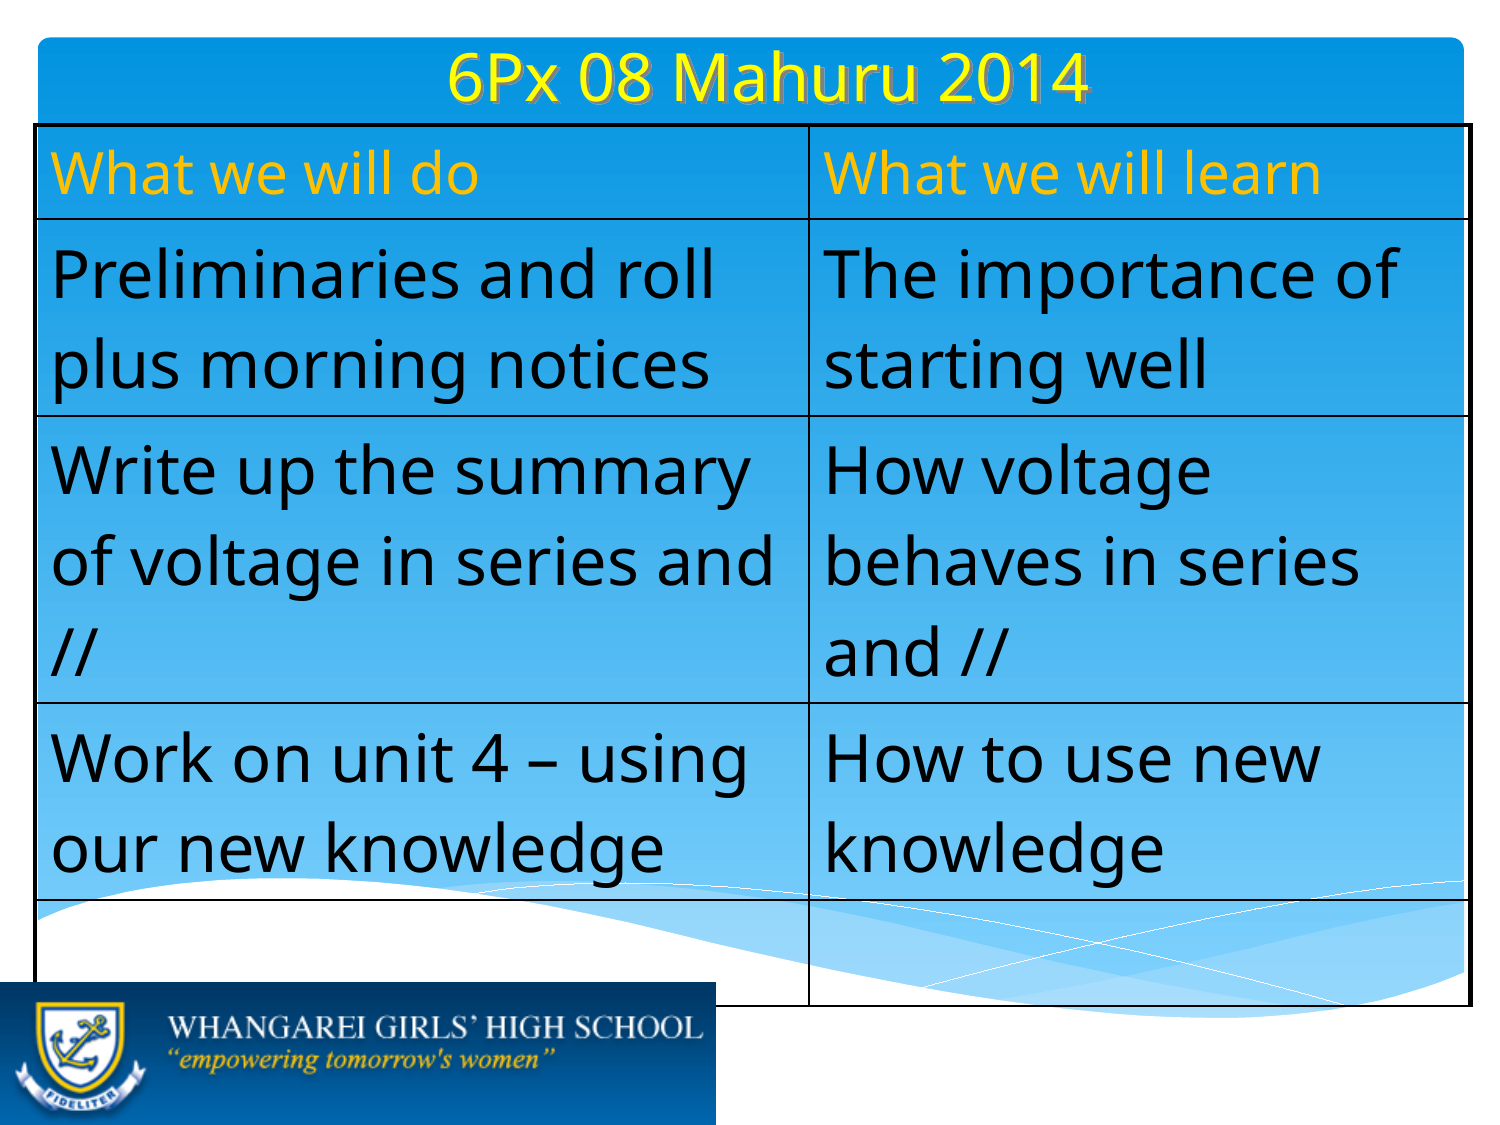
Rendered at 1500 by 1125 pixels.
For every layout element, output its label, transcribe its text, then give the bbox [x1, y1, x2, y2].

table_header What we will do [37, 127, 808, 218]
table_cell Work on unit 4 – using our new knowledge [37, 704, 808, 899]
picture [0, 982, 716, 1125]
text_box 6Px 08 Mahuru 2014 [162, 24, 1375, 123]
table_header What we will learn [810, 127, 1468, 218]
table_cell How to use new knowledge [810, 704, 1468, 899]
table_cell [37, 901, 808, 1005]
table_cell The importance of starting well [810, 220, 1468, 415]
table_cell [810, 901, 1468, 1005]
table_cell Write up the summary of voltage in series and // [37, 417, 808, 702]
table_cell How voltage behaves in series and // [810, 417, 1468, 702]
table_cell Preliminaries and roll plus morning notices [37, 220, 808, 415]
